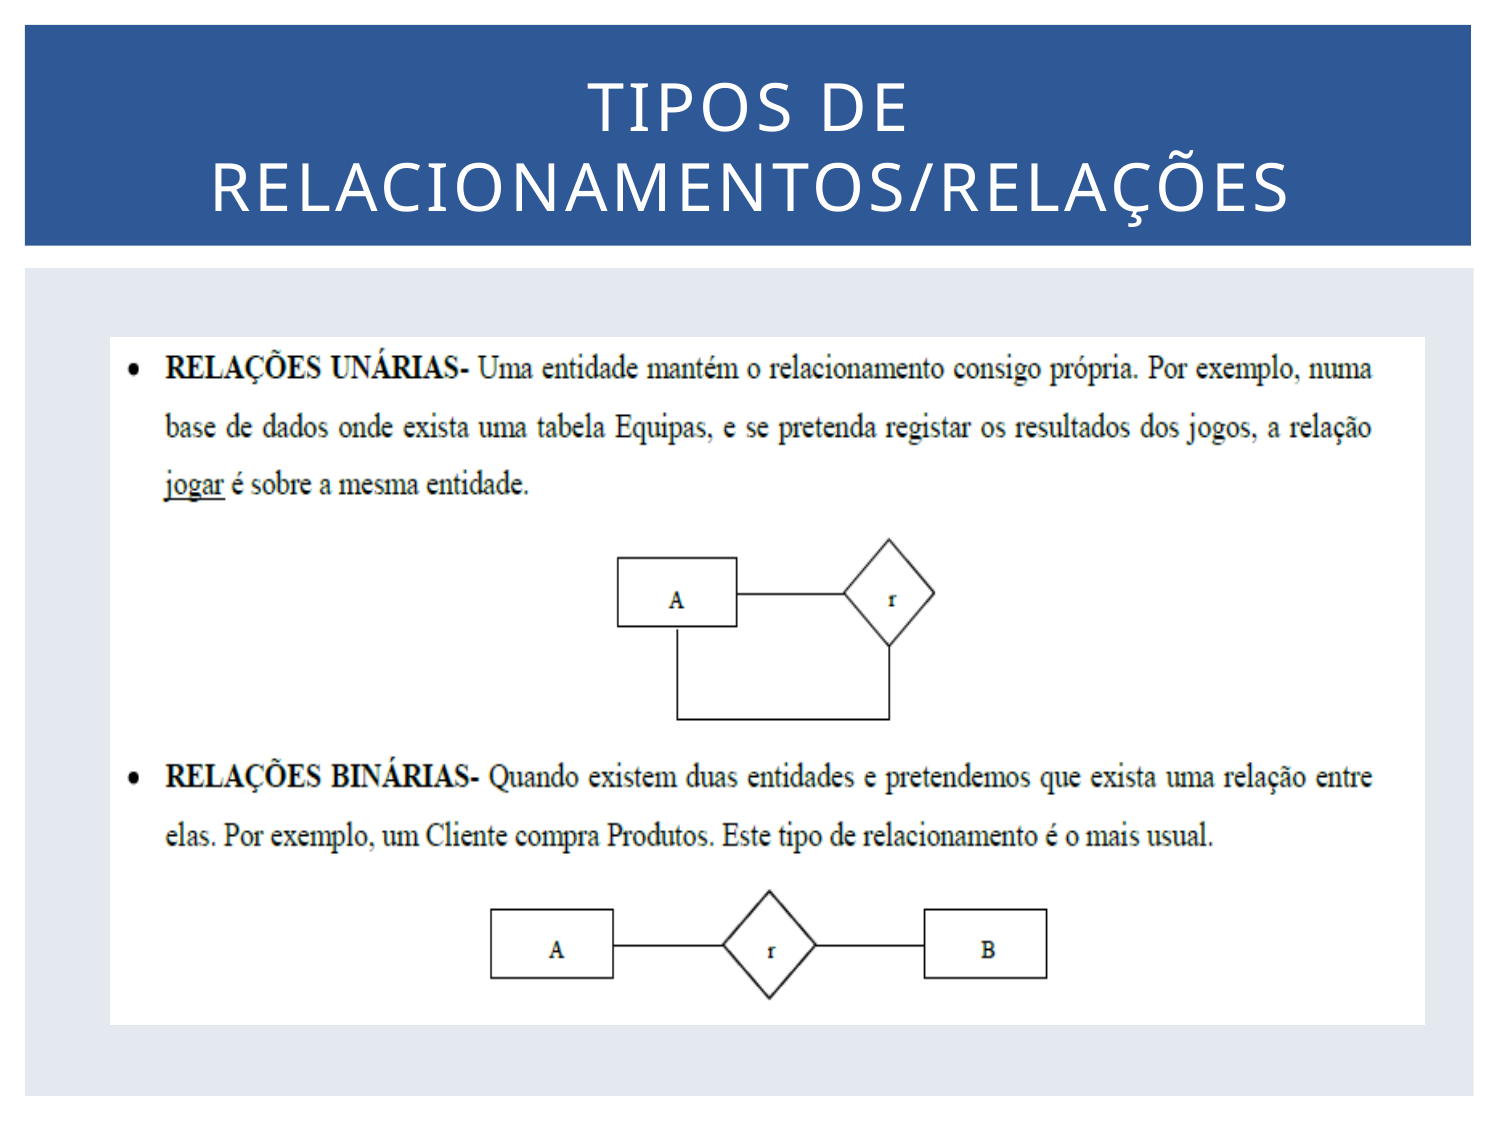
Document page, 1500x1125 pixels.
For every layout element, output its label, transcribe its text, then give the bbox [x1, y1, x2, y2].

picture [109, 337, 1426, 1026]
title Tipos de relacionamentos/relações [62, 58, 1438, 232]
